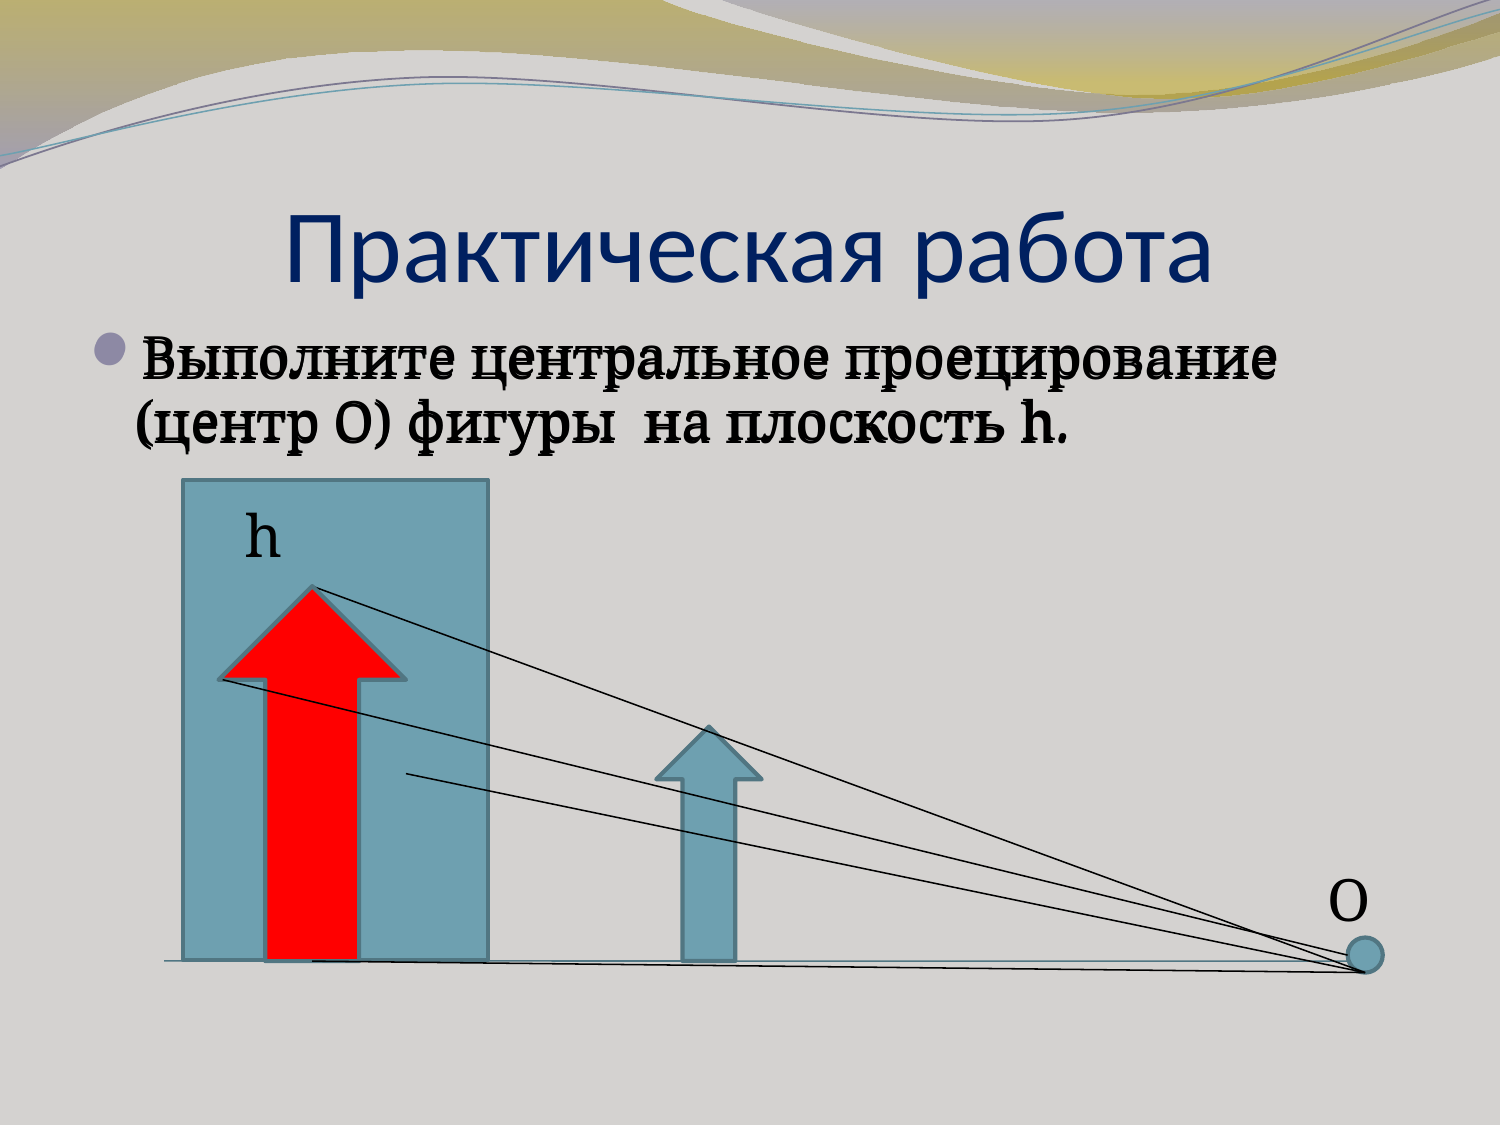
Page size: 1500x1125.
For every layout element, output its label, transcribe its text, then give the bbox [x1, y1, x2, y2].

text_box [222, 679, 1348, 956]
text_box Выполните центральное проецирование (центр О) фигуры на плоскость h. [76, 314, 1427, 1035]
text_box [311, 583, 1346, 679]
list Выполните центральное проецирование (центр О) фигуры на плоскость h. [74, 317, 1426, 1038]
title Практическая работа [74, 115, 1426, 304]
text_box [311, 954, 1346, 964]
